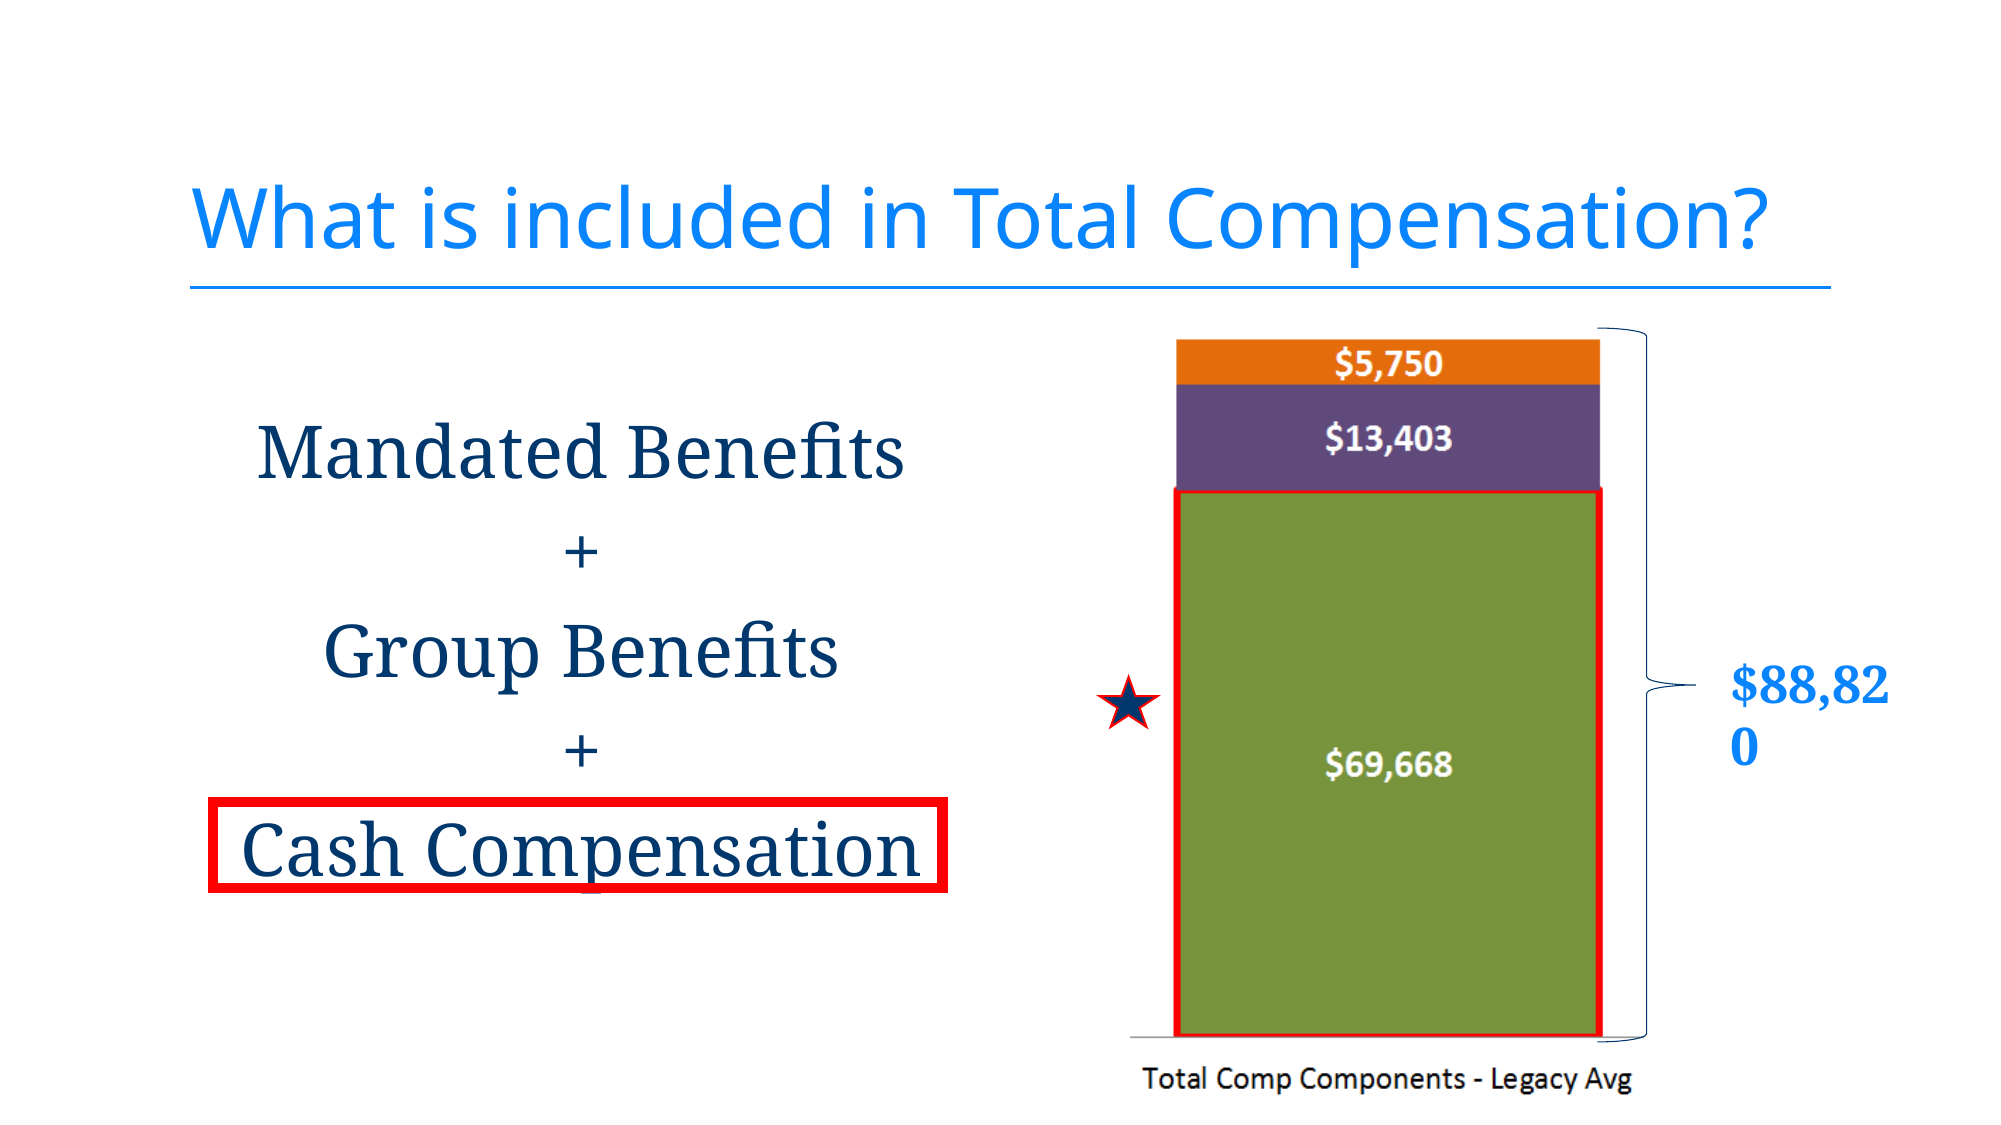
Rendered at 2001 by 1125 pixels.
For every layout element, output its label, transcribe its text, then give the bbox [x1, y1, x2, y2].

text_box $88,820 [1715, 643, 1920, 784]
text_box [212, 801, 944, 889]
title What is included in Total Compensation? [176, 170, 1832, 278]
picture [1130, 334, 1644, 1096]
list Mandated Benefits + Group Benefits + Cash Compensation [176, 299, 988, 1014]
text_box [1597, 327, 1696, 1037]
text_box [1096, 674, 1130, 730]
